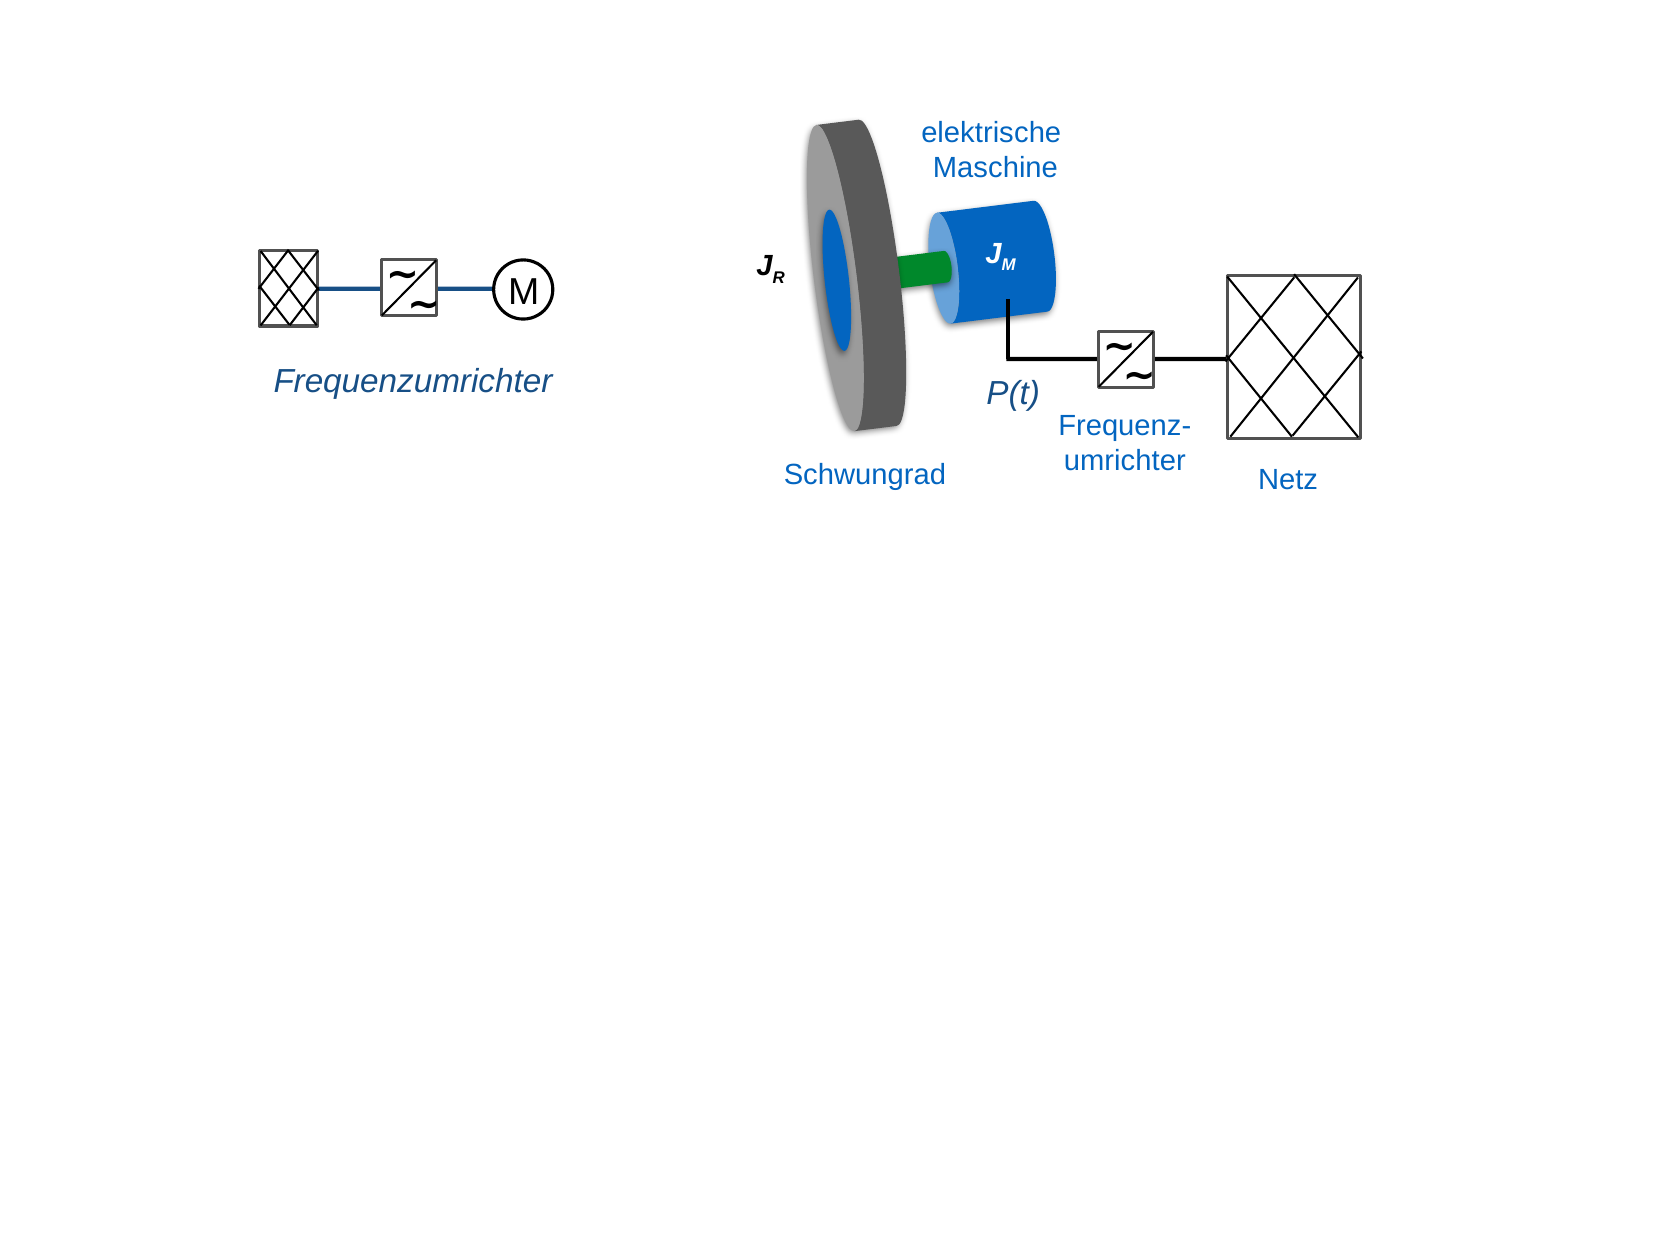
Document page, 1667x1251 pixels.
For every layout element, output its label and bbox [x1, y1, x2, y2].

text_box [258, 238, 572, 413]
text_box [728, 104, 1364, 504]
